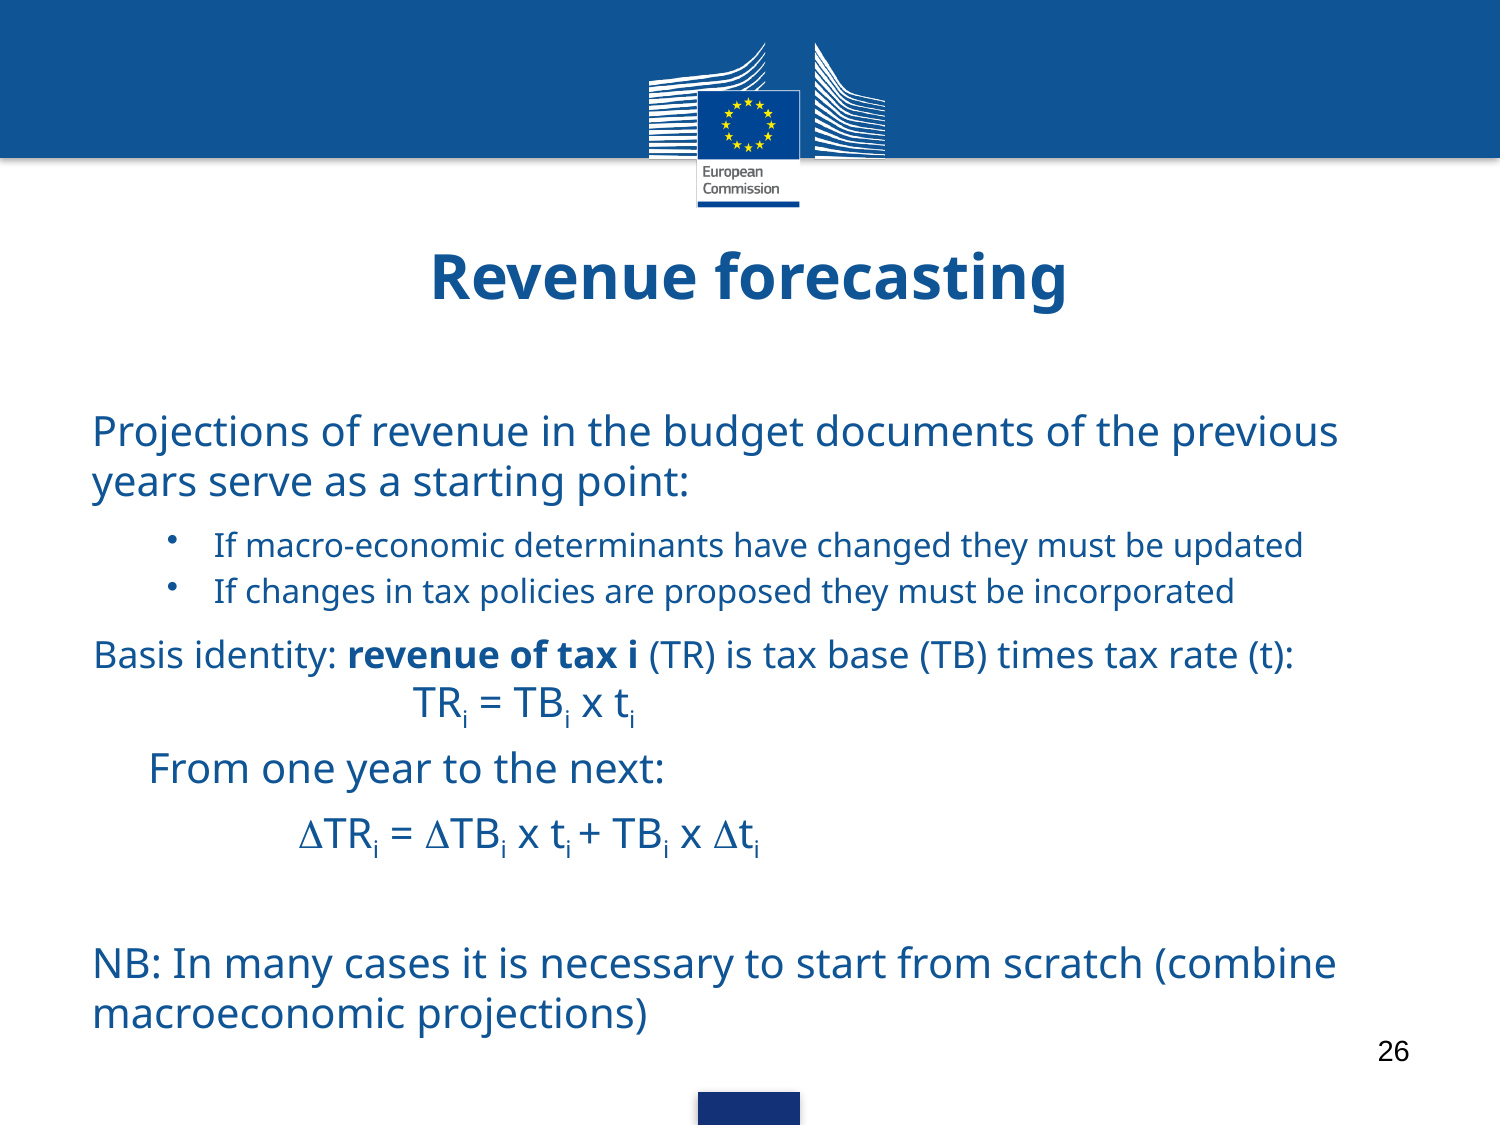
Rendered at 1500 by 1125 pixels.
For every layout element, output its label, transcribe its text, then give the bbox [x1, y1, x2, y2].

list Projections of revenue in the budget documents of the previous years serve as a starting point: If macro-economic determinants have changed they must be updated If changes in tax policies are proposed they must be incorporated Basis identity: revenue of tax i (TR) is tax base (TB) times tax rate (t): TRi = TBi x ti From one year to the next: DTRi = DTBi x ti + TBi x Dti NB: In many cases it is necessary to start from scratch (combine macroeconomic projections) [76, 396, 1428, 1059]
slide_number 26 [1074, 1024, 1426, 1103]
title Revenue forecasting [0, 210, 1500, 339]
picture [649, 42, 885, 208]
